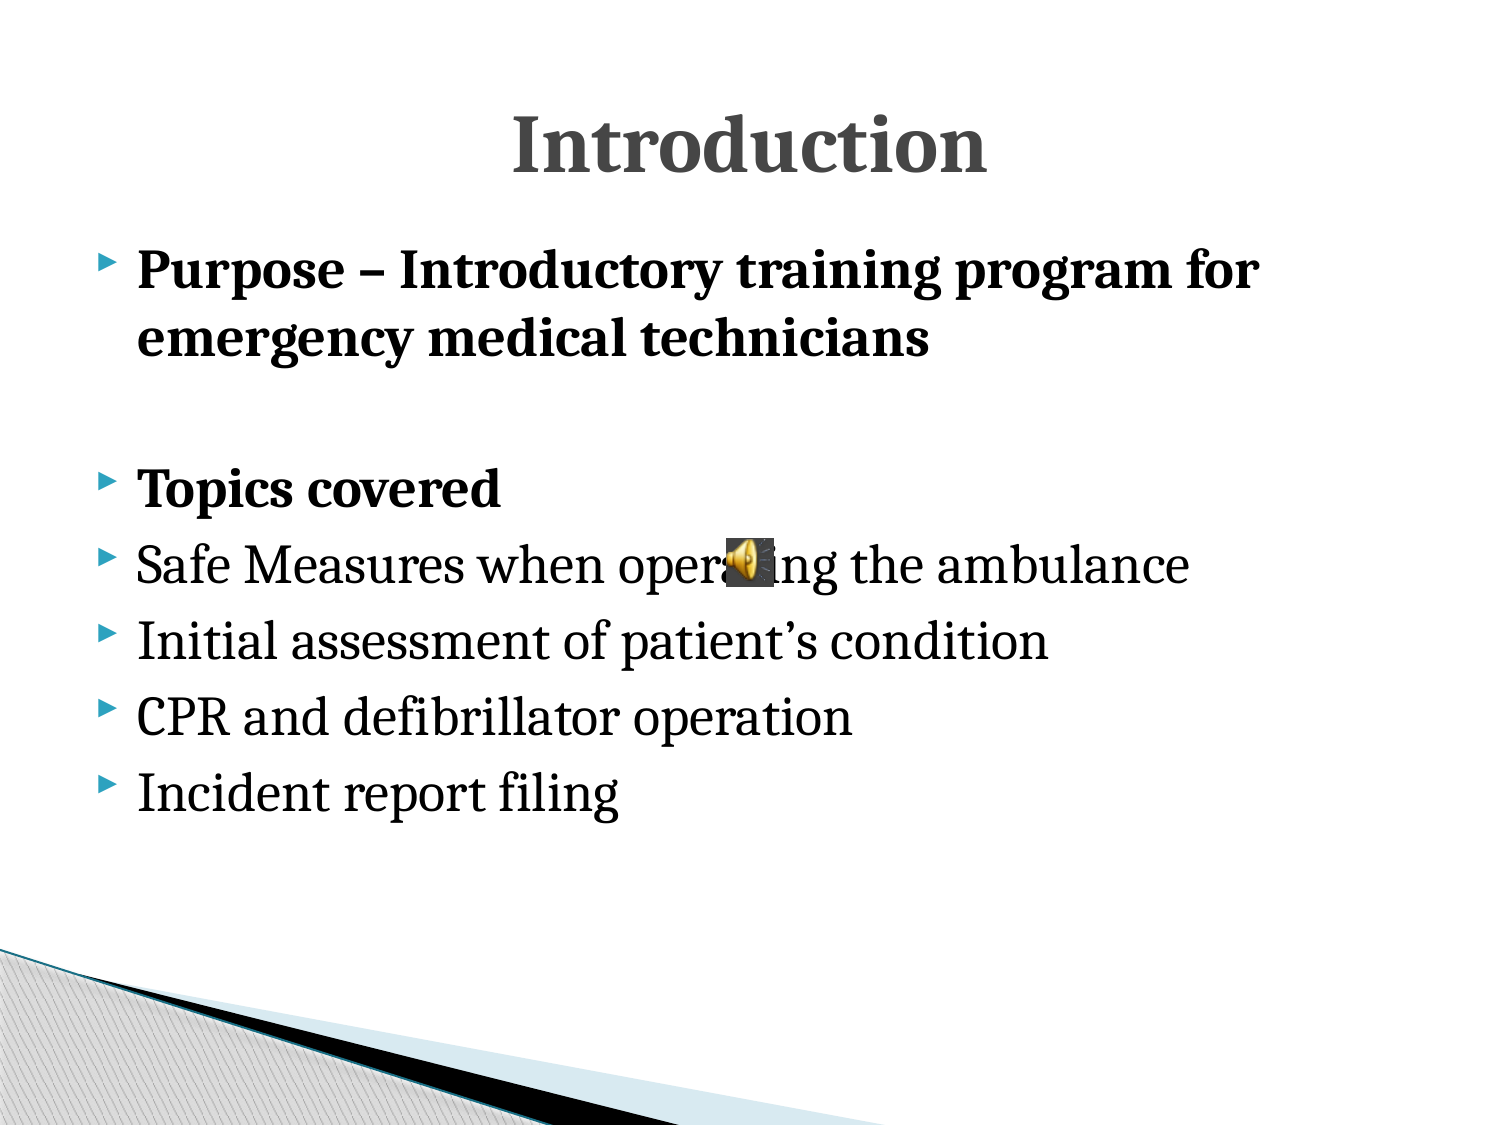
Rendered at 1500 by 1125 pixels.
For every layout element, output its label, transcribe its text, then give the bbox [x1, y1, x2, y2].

picture [724, 537, 776, 588]
list Purpose – Introductory training program for emergency medical technicians Topics covered Safe Measures when operating the ambulance Initial assessment of patient’s condition CPR and defibrillator operation Incident report filing [62, 224, 1413, 968]
title Introduction [75, 45, 1425, 233]
